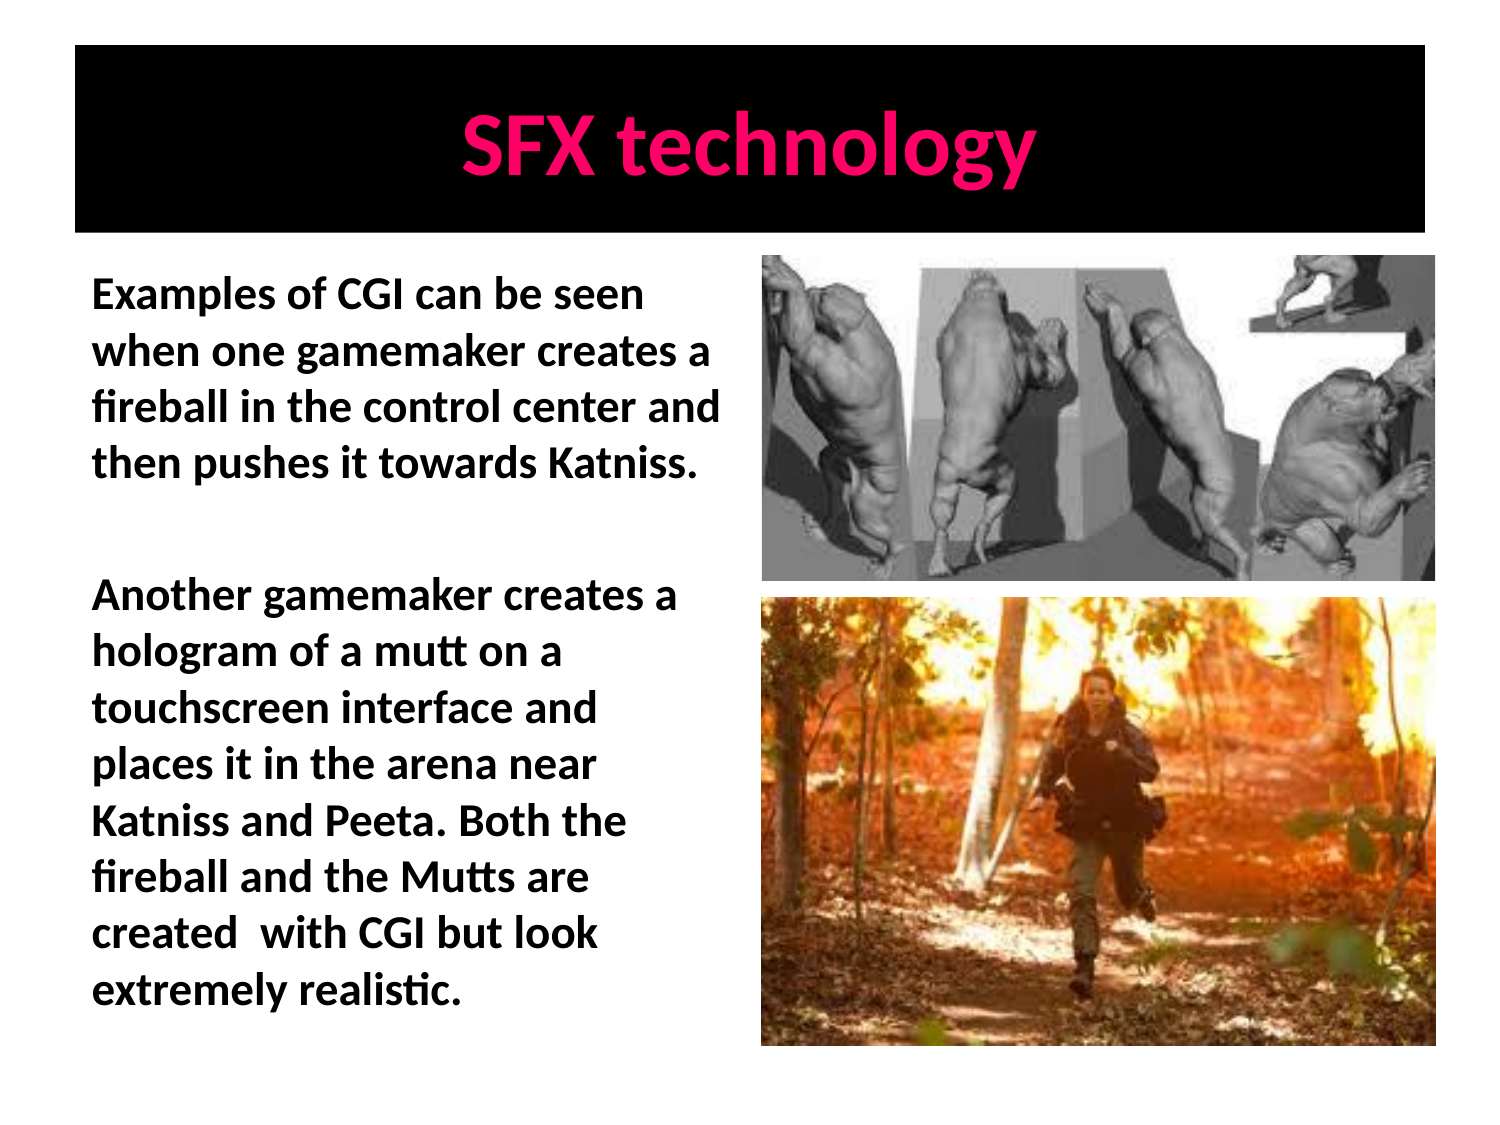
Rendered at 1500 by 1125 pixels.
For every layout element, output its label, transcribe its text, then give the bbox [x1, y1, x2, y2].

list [761, 597, 1436, 1047]
title SFX technology [75, 45, 1425, 233]
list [761, 255, 1436, 582]
list Examples of CGI can be seen when one gamemaker creates a fireball in the control center and then pushes it towards Katniss. Another gamemaker creates a hologram of a mutt on a touchscreen interface and places it in the arena near Katniss and Peeta. Both the fireball and the Mutts are created with CGI but look extremely realistic. [76, 255, 740, 1047]
